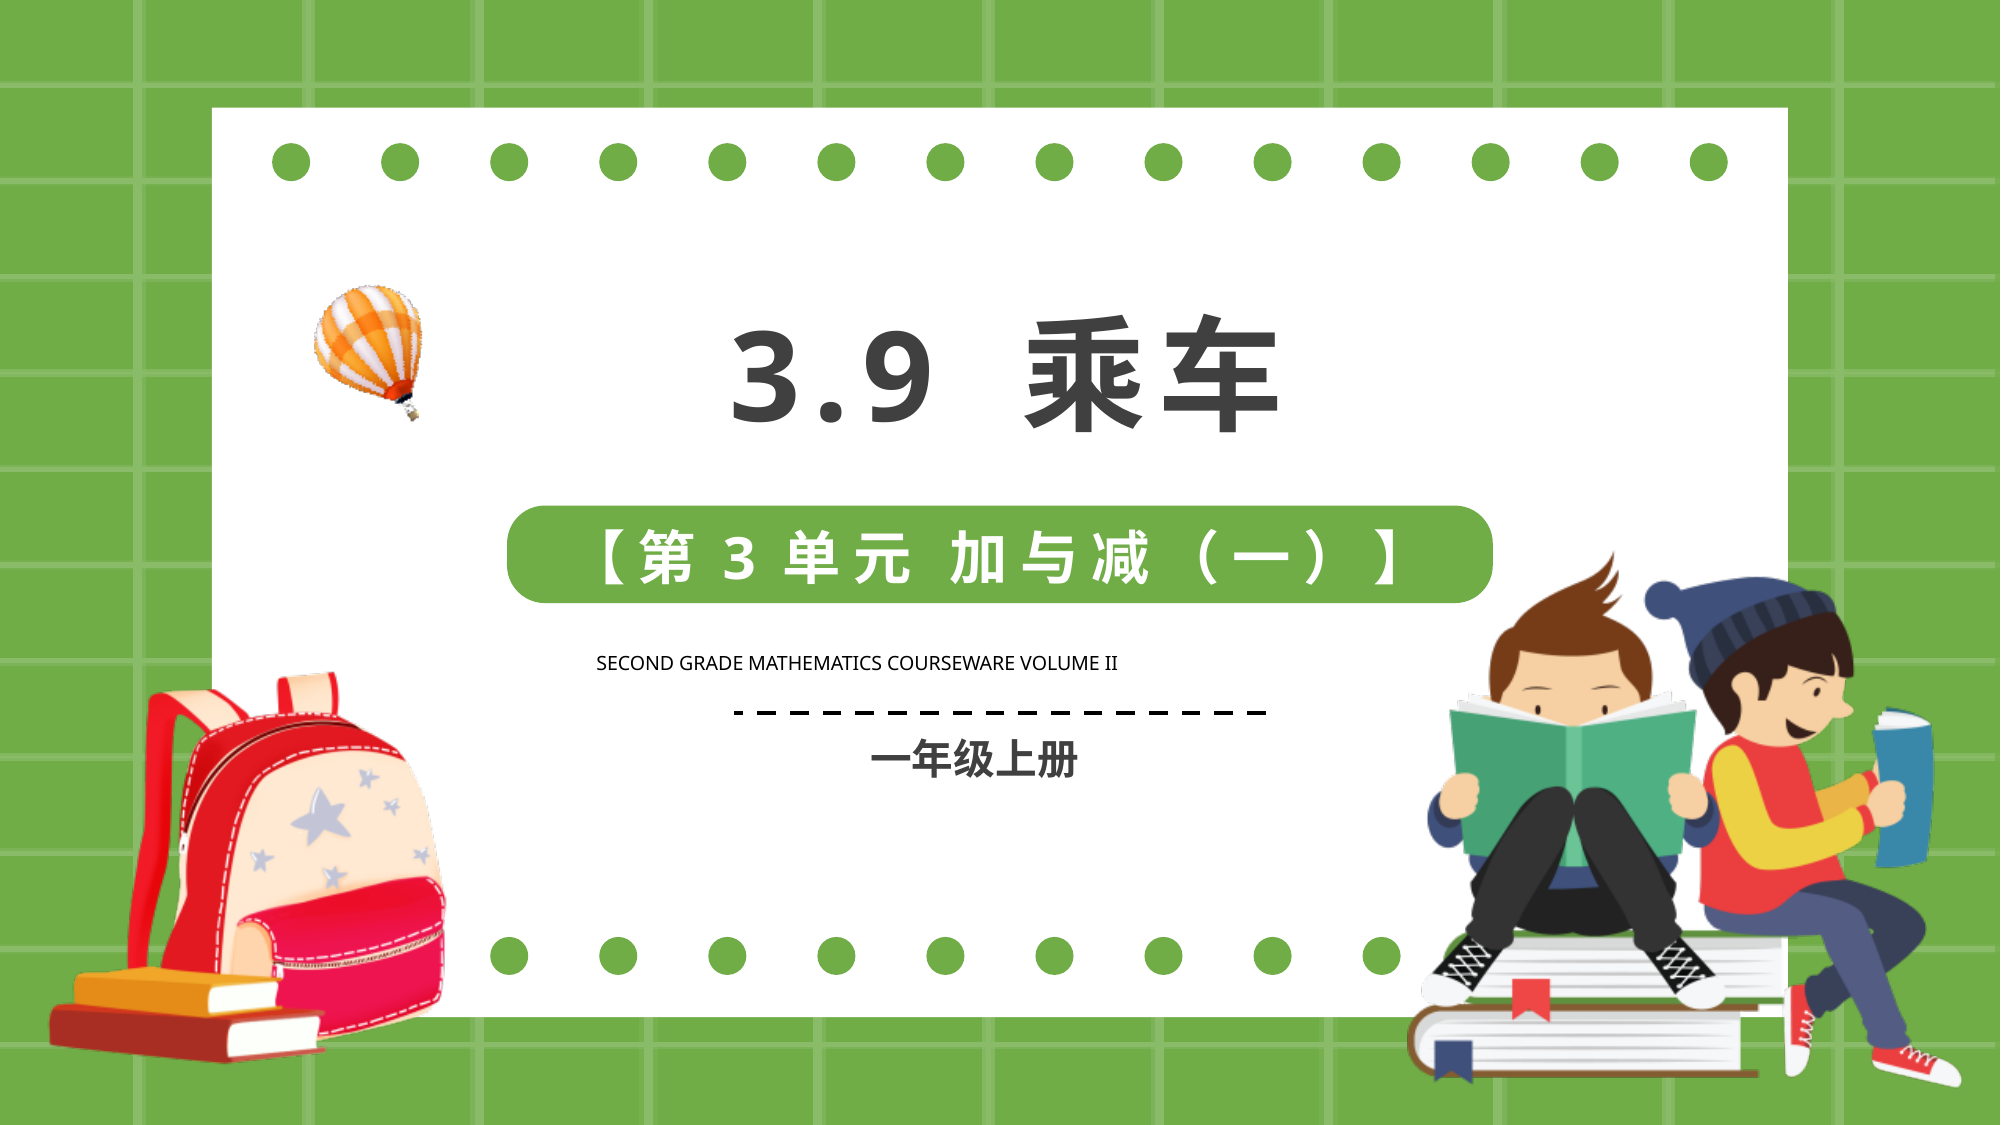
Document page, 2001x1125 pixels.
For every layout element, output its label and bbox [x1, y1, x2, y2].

text_box [272, 143, 1728, 182]
text_box [520, 936, 1295, 975]
text_box [581, 631, 1295, 792]
picture [0, 0, 2000, 1125]
text_box [441, 505, 1295, 604]
